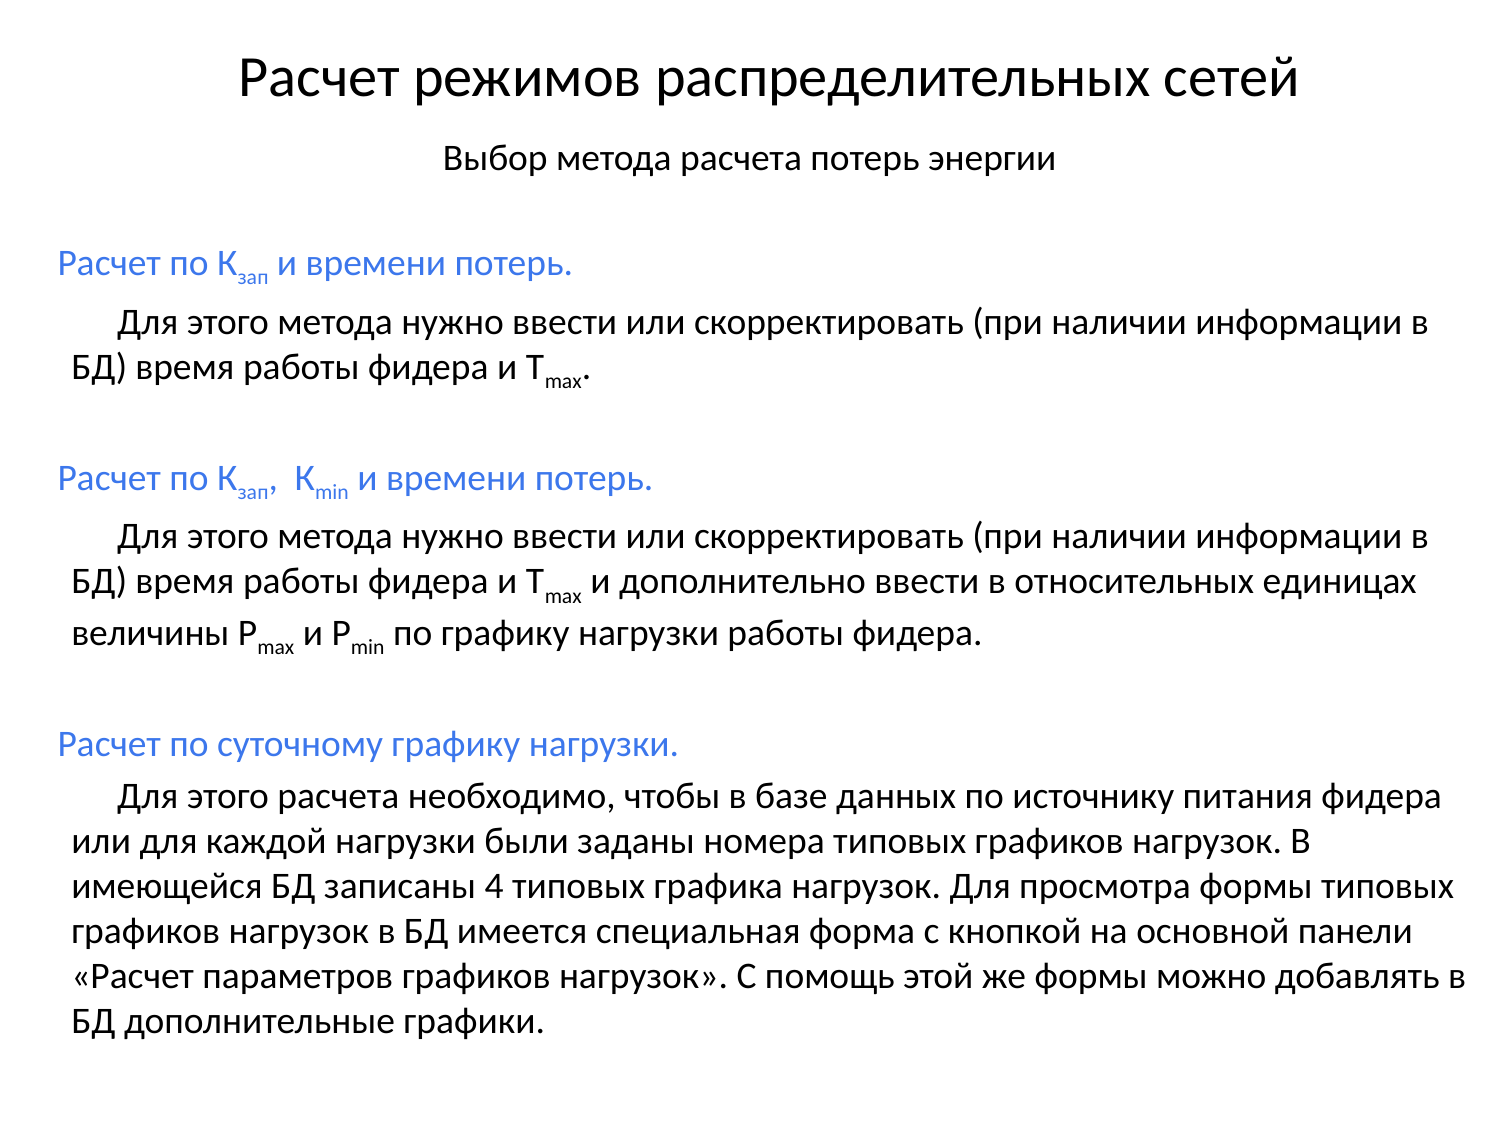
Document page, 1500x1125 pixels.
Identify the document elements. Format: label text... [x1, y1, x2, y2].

text_box Расчет режимов распределительных сетей [223, 31, 1316, 116]
list Выбор метода расчета потерь энергии Расчет по Кзап и времени потерь. Для этого метода нужно ввести или скорректировать (при наличии информации в БД) время работы фидера и Тmax. Расчет по Кзап, Кmin и времени потерь. Для этого метода нужно ввести или скорректировать (при наличии информации в БД) время работы фидера и Тmax и дополнительно ввести в относительных единицах величины Рmax и Рmin по графику нагрузки работы фидера. Расчет по суточному графику нагрузки. Для этого расчета необходимо, чтобы в базе данных по источнику питания фидера или для каждой нагрузки были заданы номера типовых графиков нагрузок. В имеющейся БД записаны 4 типовых графика нагрузок. Для просмотра формы типовых графиков нагрузок в БД имеется специальная форма с кнопкой на основной панели «Расчет параметров графиков нагрузок». С помощь этой же формы можно добавлять в БД дополнительные графики. [0, 125, 1500, 915]
